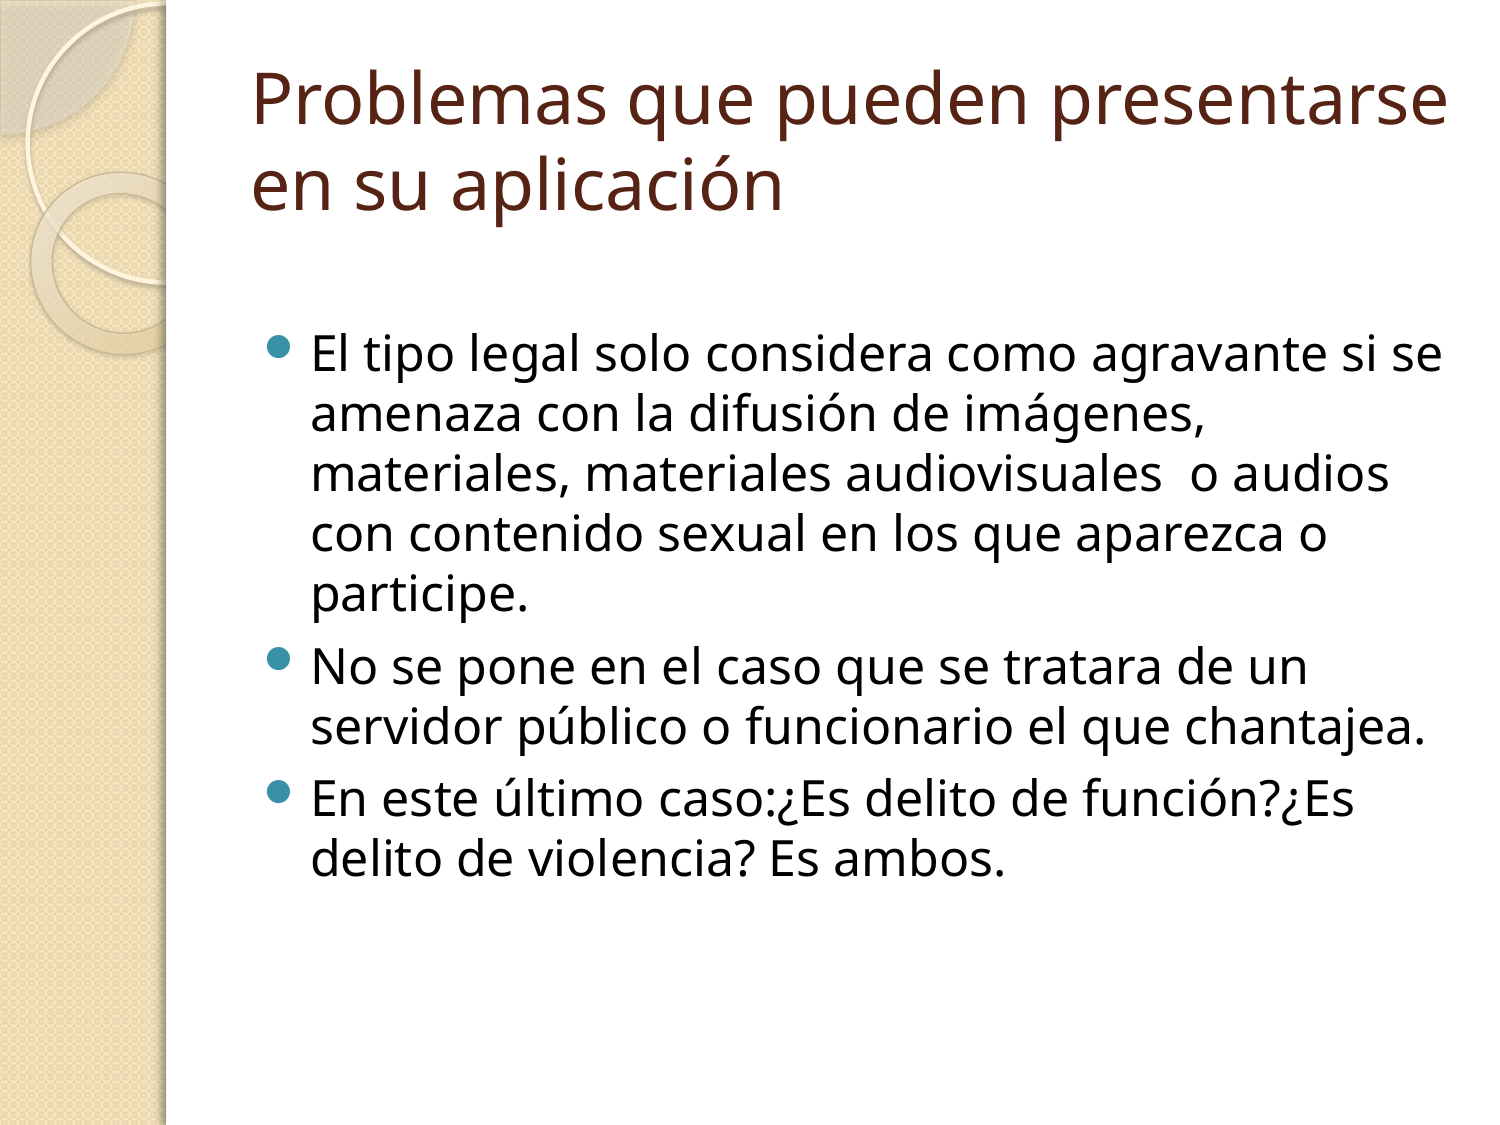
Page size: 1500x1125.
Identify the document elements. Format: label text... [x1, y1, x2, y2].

title Problemas que pueden presentarse en su aplicación [235, 45, 1466, 233]
list El tipo legal solo considera como agravante si se amenaza con la difusión de imágenes, materiales, materiales audiovisuales o audios con contenido sexual en los que aparezca o participe. No se pone en el caso que se tratara de un servidor público o funcionario el que chantajea. En este último caso:¿Es delito de función?¿Es delito de violencia? Es ambos. [235, 314, 1466, 1025]
